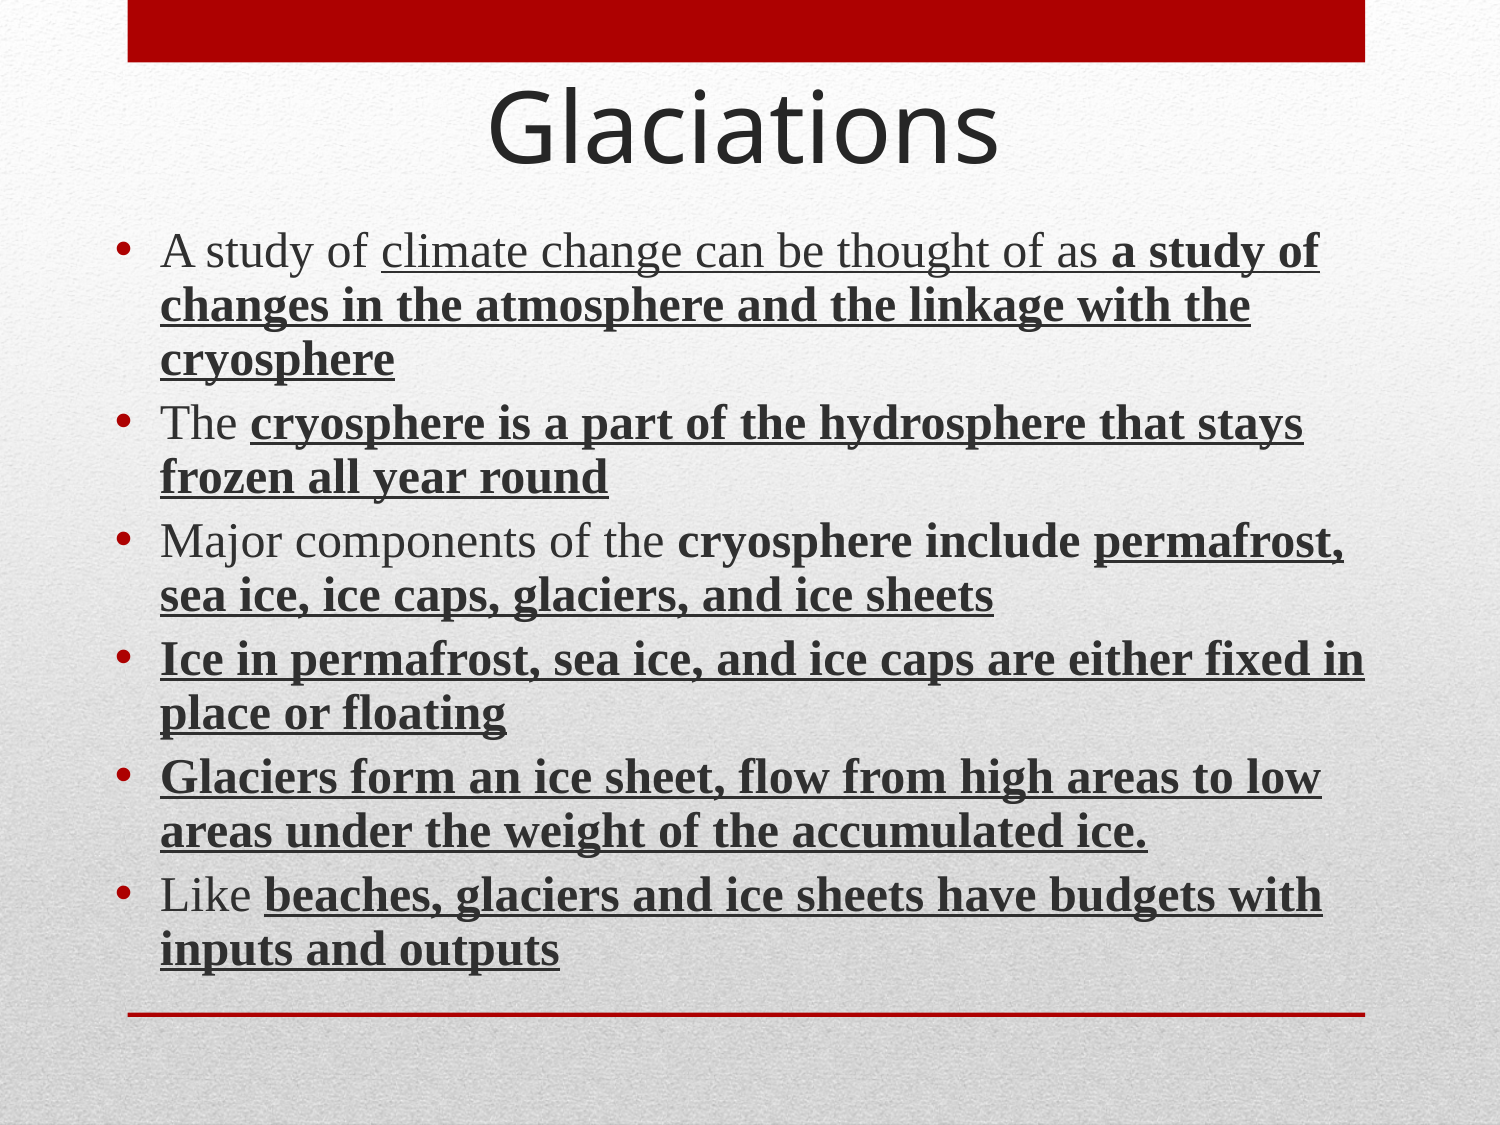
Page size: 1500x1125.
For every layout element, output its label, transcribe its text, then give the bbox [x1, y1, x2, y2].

list A study of climate change can be thought of as a study of changes in the atmosphere and the linkage with the cryosphere The cryosphere is a part of the hydrosphere that stays frozen all year round Major components of the cryosphere include permafrost, sea ice, ice caps, glaciers, and ice sheets Ice in permafrost, sea ice, and ice caps are either fixed in place or floating Glaciers form an ice sheet, flow from high areas to low areas under the weight of the accumulated ice. Like beaches, glaciers and ice sheets have budgets with inputs and outputs [99, 200, 1400, 1000]
title Glaciations [174, 3, 1313, 192]
